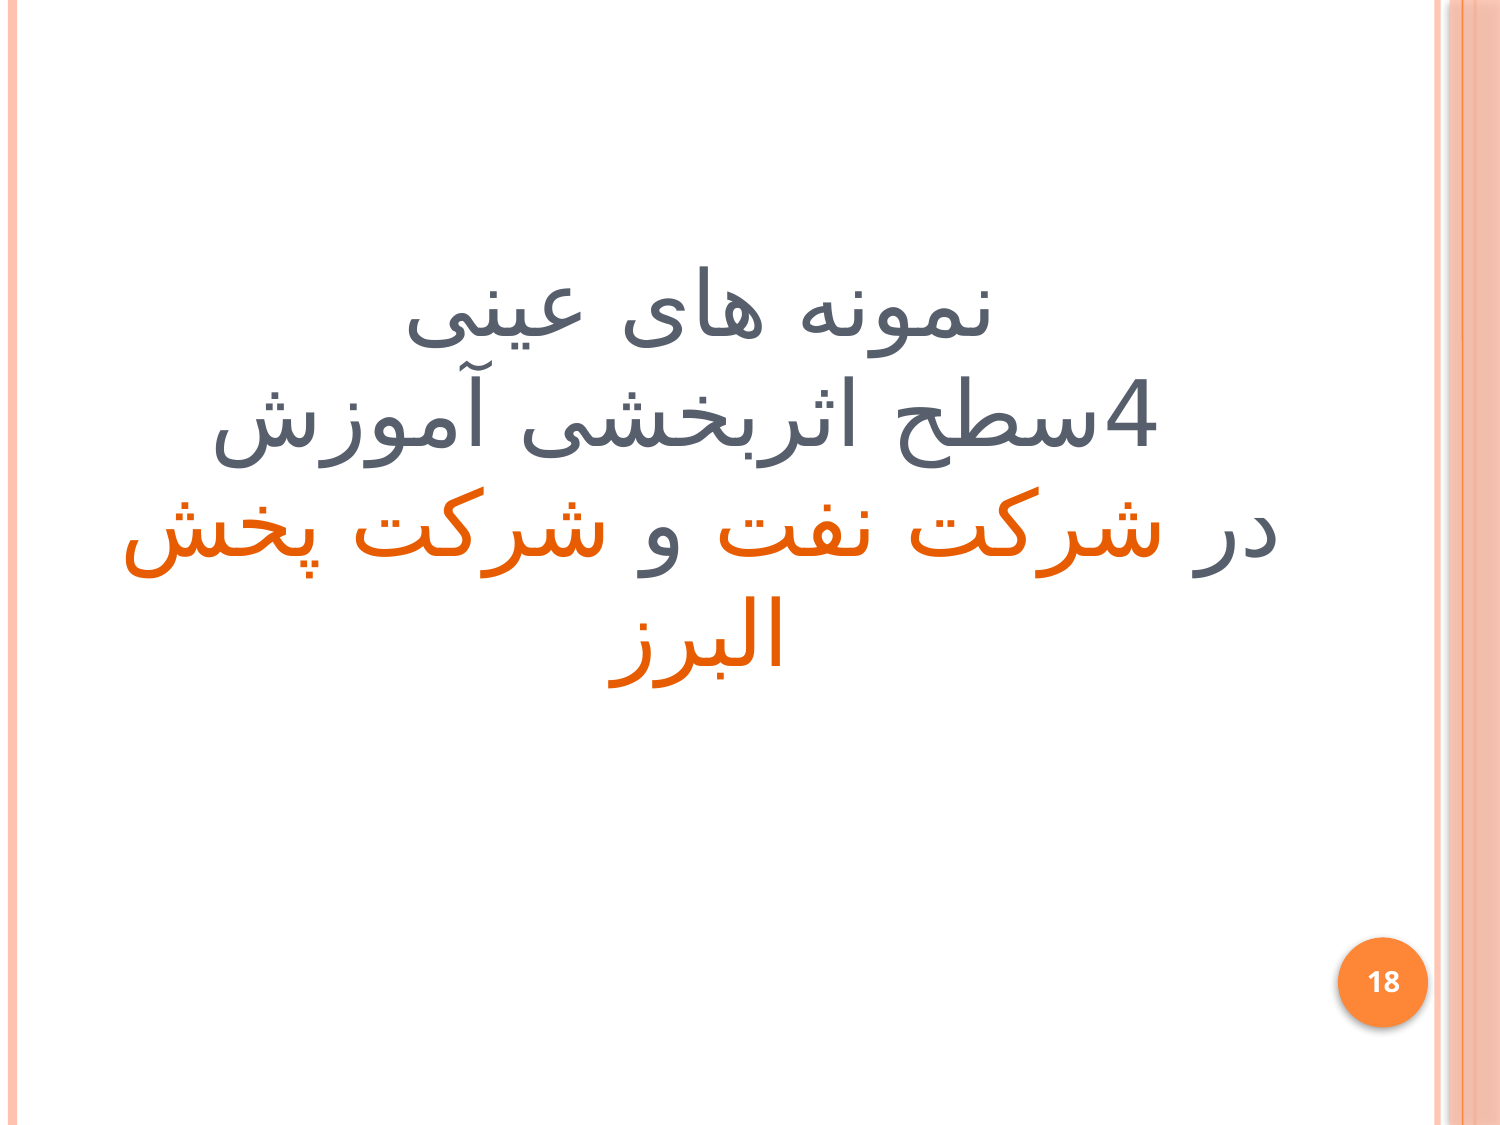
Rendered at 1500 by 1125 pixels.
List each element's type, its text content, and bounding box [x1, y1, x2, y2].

slide_number 18 [1333, 940, 1434, 1027]
title نمونه های عینی 4سطح اثربخشی آموزش در شرکت نفت و شرکت پخش البرز [88, 231, 1314, 693]
